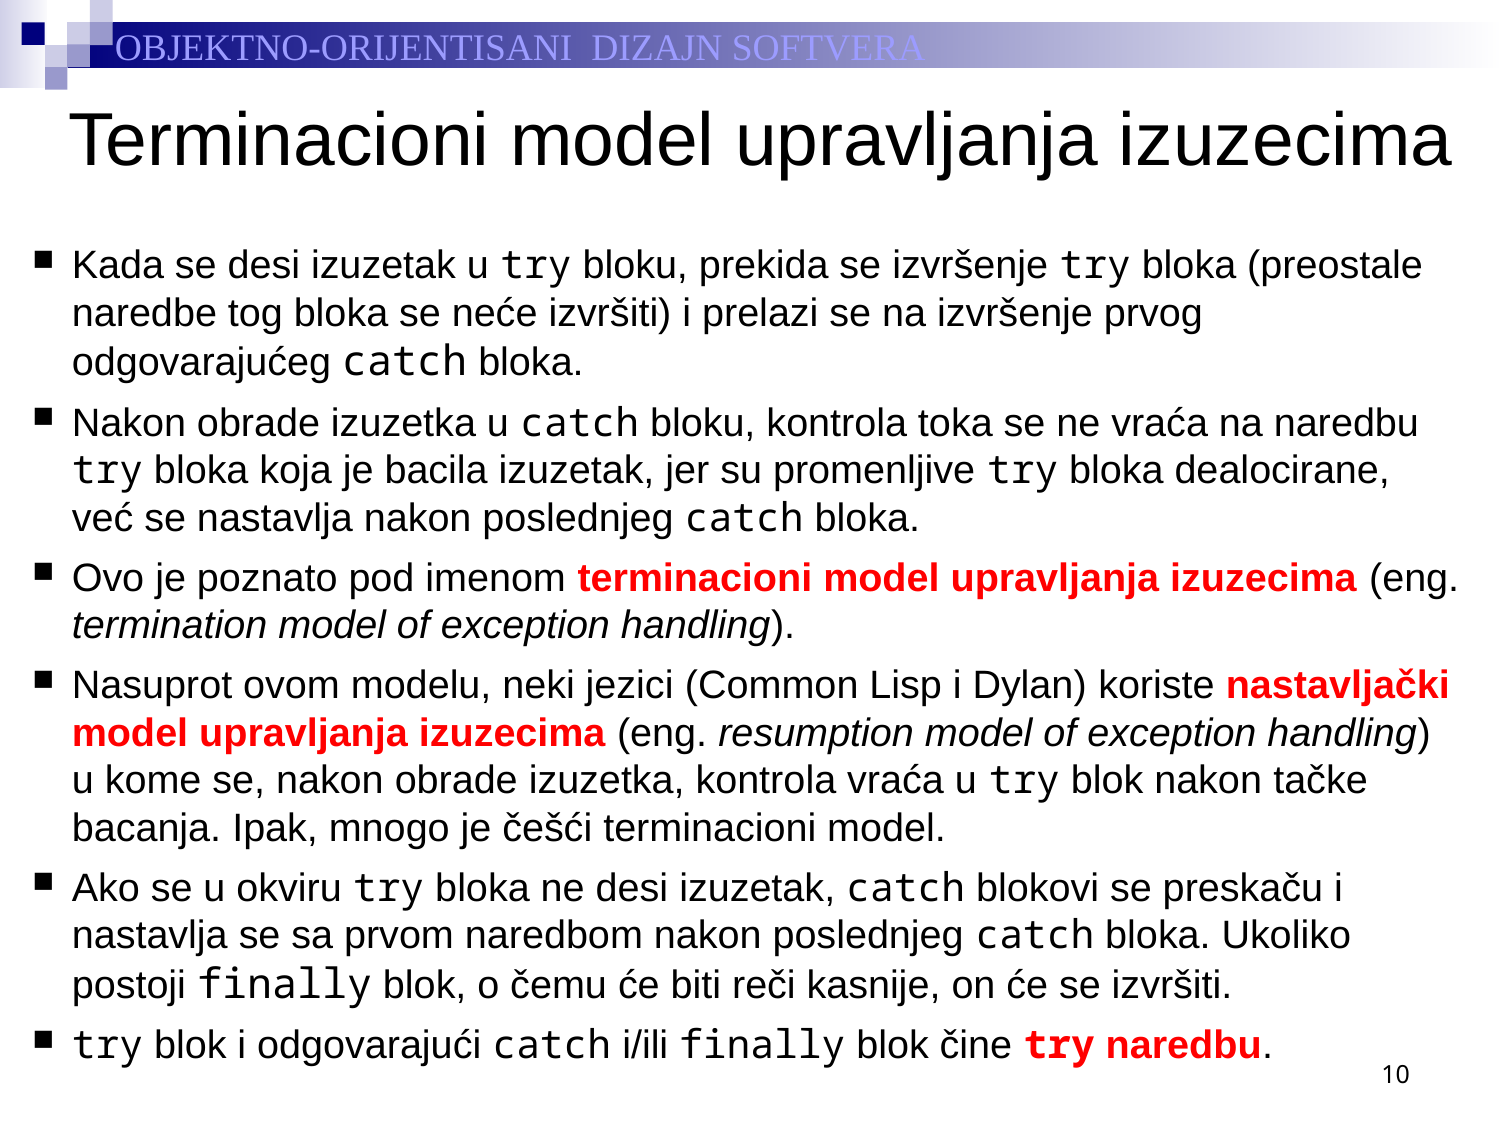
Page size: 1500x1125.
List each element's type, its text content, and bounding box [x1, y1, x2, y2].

slide_number 10 [1074, 1024, 1426, 1101]
text_box Kada se desi izuzetak u try bloku, prekida se izvršenje try bloka (preostale naredbe tog bloka se neće izvršiti) i prelazi se na izvršenje prvog odgovarajućeg catch bloka. Nakon obrade izuzetka u catch bloku, kontrola toka se ne vraća na naredbu try bloka koja je bacila izuzetak, jer su promenljive try bloka dealocirane, već se nastavlja nakon poslednjeg catch bloka. Ovo je poznato pod imenom terminacioni model upravljanja izuzecima (eng. termination model of exception handling). Nasuprot ovom modelu, neki jezici (Common Lisp i Dylan) koriste nastavljački model upravljanja izuzecima (eng. resumption model of exception handling) u kome se, nakon obrade izuzetka, kontrola vraća u try blok nakon tačke bacanja. Ipak, mnogo je češći terminacioni model. Ako se u okviru try bloka ne desi izuzetak, catch blokovi se preskaču i nastavlja se sa prvom naredbom nakon poslednjeg catch bloka. Ukoliko postoji finally blok, o čemu će biti reči kasnije, on će se izvršiti. try blok i odgovarajući catch i/ili finally blok čine try naredbu. [17, 231, 1477, 1024]
title Terminacioni model upravljanja izuzecima [53, 86, 1477, 185]
